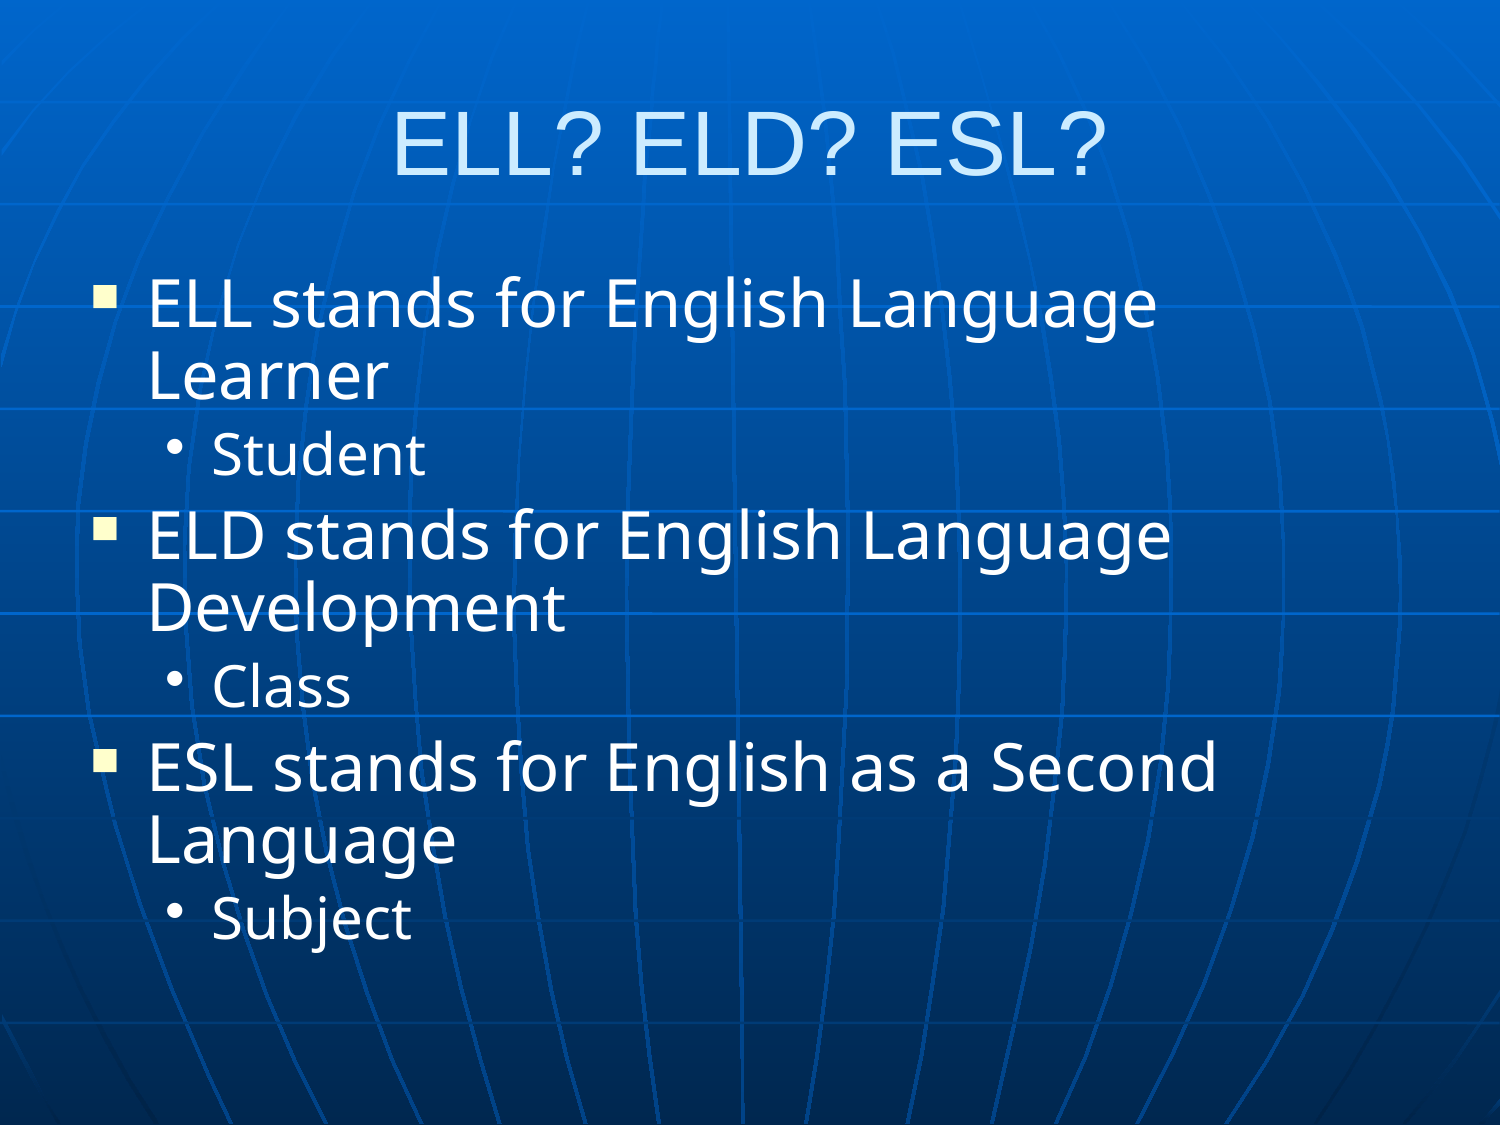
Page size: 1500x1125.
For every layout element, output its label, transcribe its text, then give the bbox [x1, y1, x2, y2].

list ELL stands for English Language Learner Student ELD stands for English Language Development Class ESL stands for English as a Second Language Subject [75, 262, 1425, 1006]
title ELL? ELD? ESL? [75, 45, 1425, 233]
